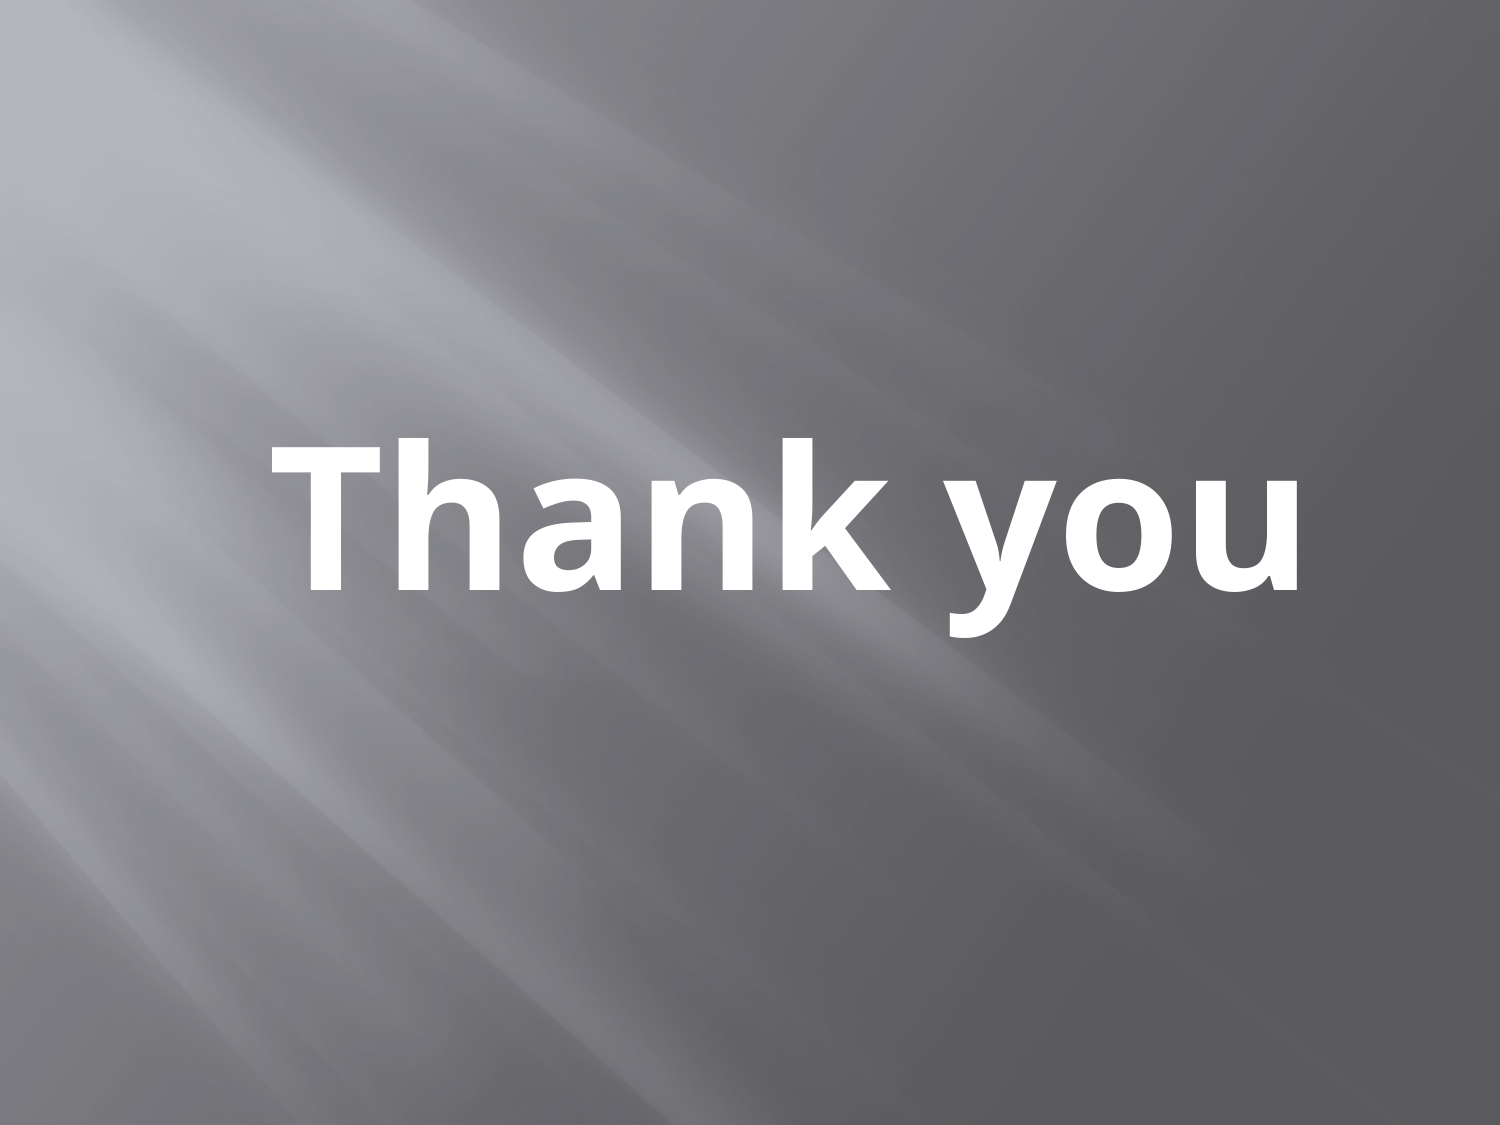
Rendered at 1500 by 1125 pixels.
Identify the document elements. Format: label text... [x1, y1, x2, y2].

list Thank you [75, 50, 1425, 823]
